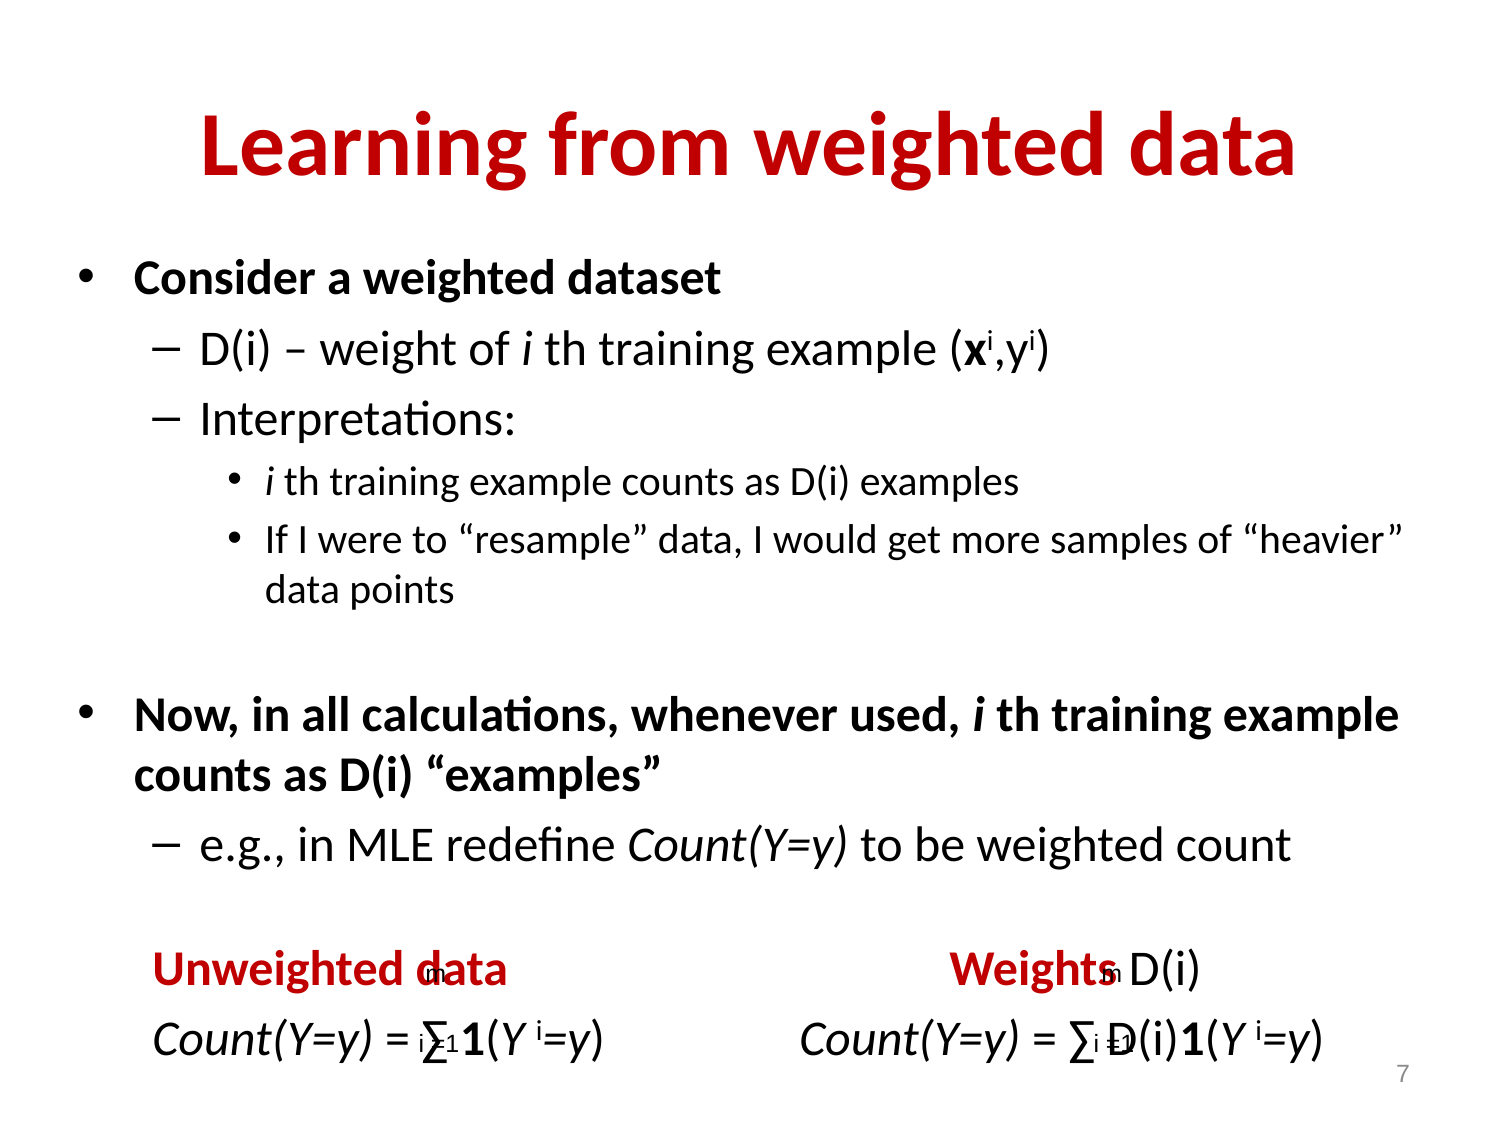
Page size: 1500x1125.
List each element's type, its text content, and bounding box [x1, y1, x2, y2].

title Learning from weighted data [75, 45, 1425, 233]
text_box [403, 949, 476, 1067]
list Consider a weighted dataset D(i) – weight of i th training example (xi,yi) Interpretations: i th training example counts as D(i) examples If I were to “resample” data, I would get more samples of “heavier” data points Now, in all calculations, whenever used, i th training example counts as D(i) “examples” e.g., in MLE redefine Count(Y=y) to be weighted count Unweighted data Weights D(i) Count(Y=y) = ∑ 1(Y i=y) Count(Y=y) = ∑ D(i)1(Y i=y) [62, 237, 1475, 1100]
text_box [1078, 949, 1151, 1067]
slide_number 7 [1074, 1042, 1425, 1103]
